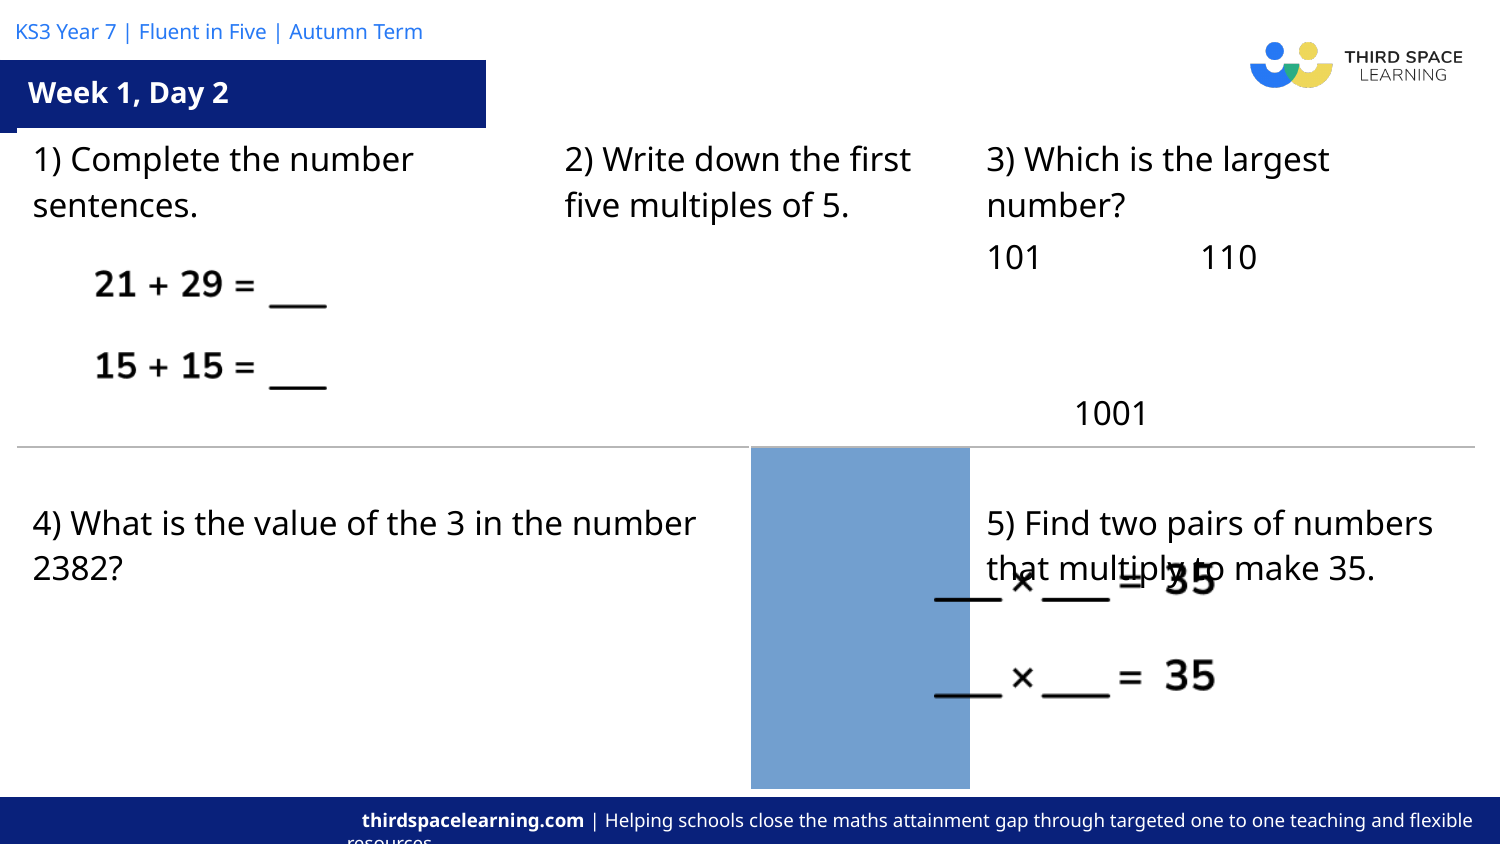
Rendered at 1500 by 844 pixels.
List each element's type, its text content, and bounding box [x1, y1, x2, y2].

table_cell 5) Find two pairs of numbers that multiply to make 35. [972, 448, 1474, 789]
picture [1250, 33, 1465, 99]
table_header 1) Complete the number sentences. [19, 130, 549, 446]
text_box Week 1, Day 2 [13, 59, 383, 125]
table_header 2) Write down the first five multiples of 5. [550, 130, 970, 446]
table_cell 4) What is the value of the 3 in the number 2382? [19, 448, 749, 789]
picture [92, 260, 328, 391]
table_header 3) Which is the largest number? 101 110 1001 [972, 130, 1474, 446]
picture [933, 551, 1216, 705]
